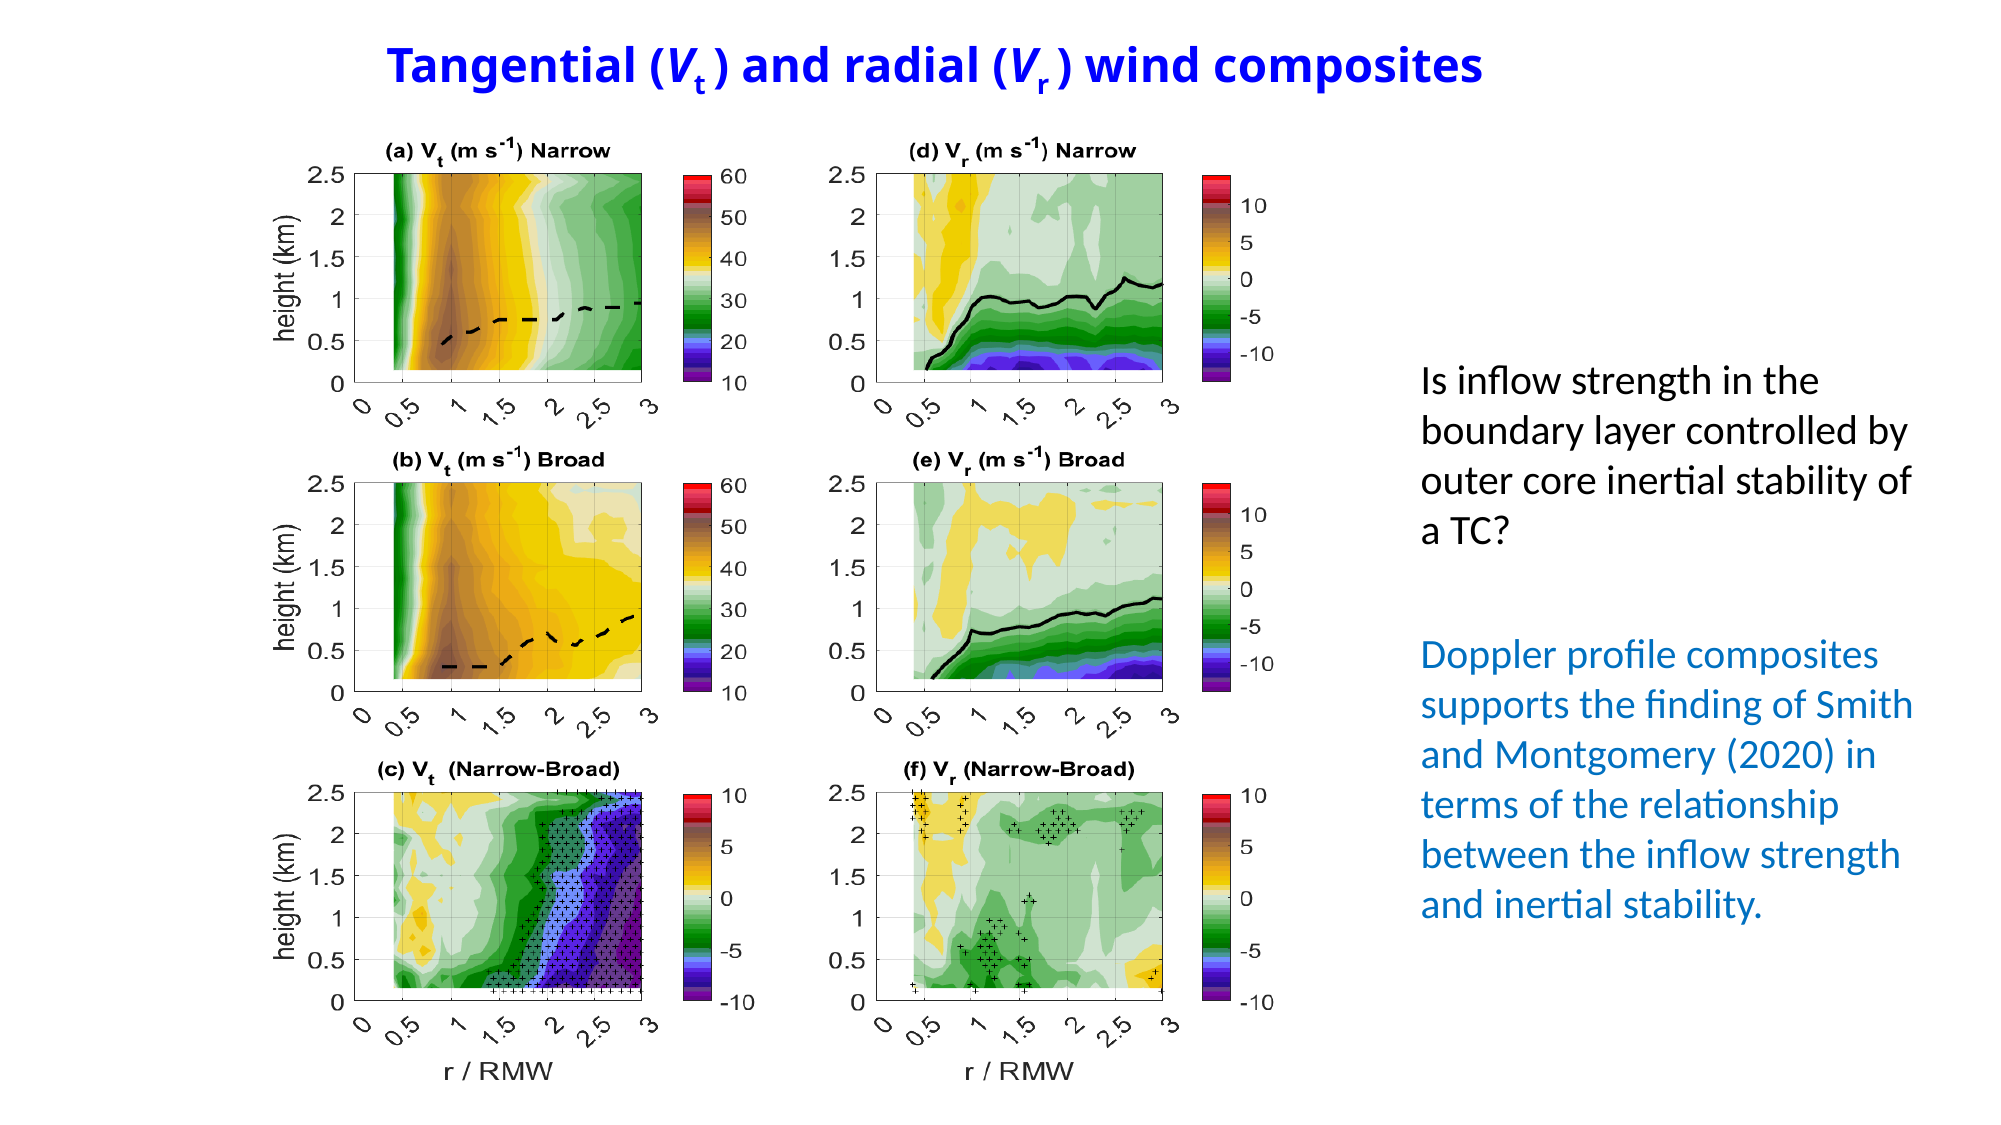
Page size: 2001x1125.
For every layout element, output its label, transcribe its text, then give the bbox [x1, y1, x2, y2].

text_box Doppler profile composites supports the finding of Smith and Montgomery (2020) in terms of the relationship between the inflow strength and inertial stability. [1405, 619, 1932, 934]
text_box Is inflow strength in the boundary layer controlled by outer core inertial stability of a TC? [1405, 345, 1932, 561]
picture [247, 115, 1303, 1102]
text_box Tangential (Vt ) and radial (Vr ) wind composites [0, 25, 1932, 103]
